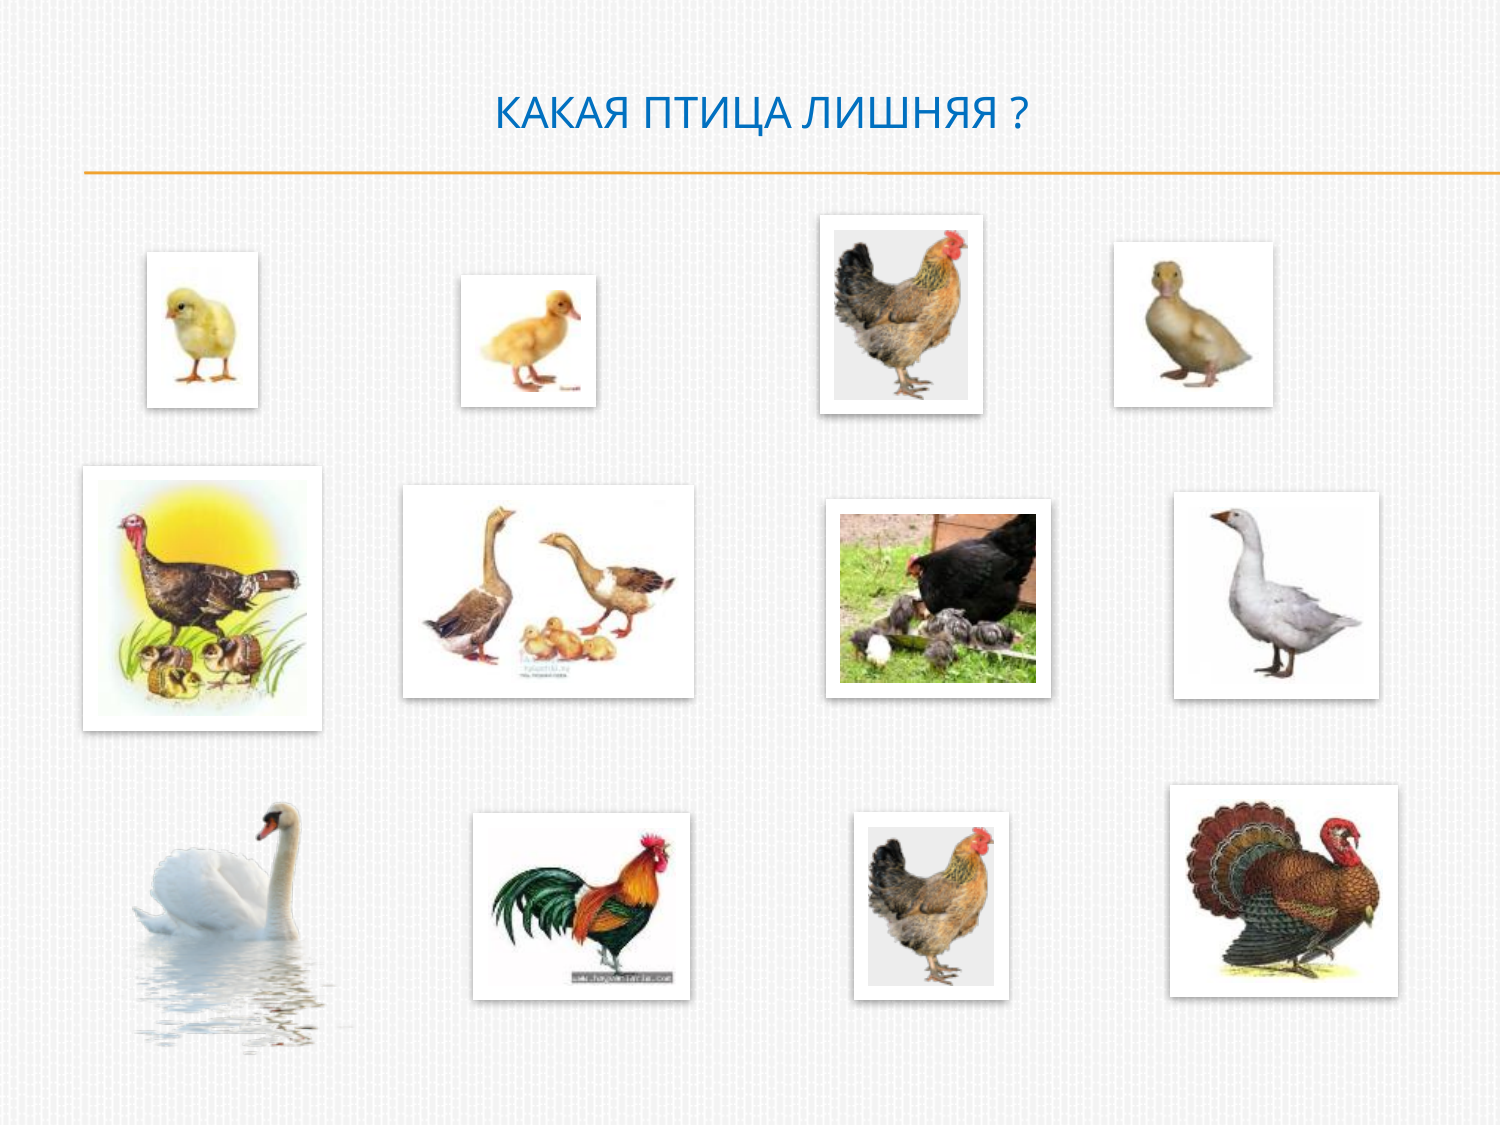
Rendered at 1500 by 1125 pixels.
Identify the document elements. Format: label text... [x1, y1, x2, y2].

picture [1128, 256, 1259, 393]
picture [867, 826, 995, 987]
title Какая птица лишняя ? [50, 75, 1475, 149]
picture [487, 827, 676, 987]
picture [839, 513, 1037, 684]
picture [106, 797, 361, 1079]
picture [417, 499, 680, 684]
picture [1187, 506, 1365, 685]
picture [833, 229, 969, 401]
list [161, 266, 244, 394]
picture [97, 479, 308, 717]
picture [1184, 798, 1384, 984]
picture [474, 289, 582, 393]
